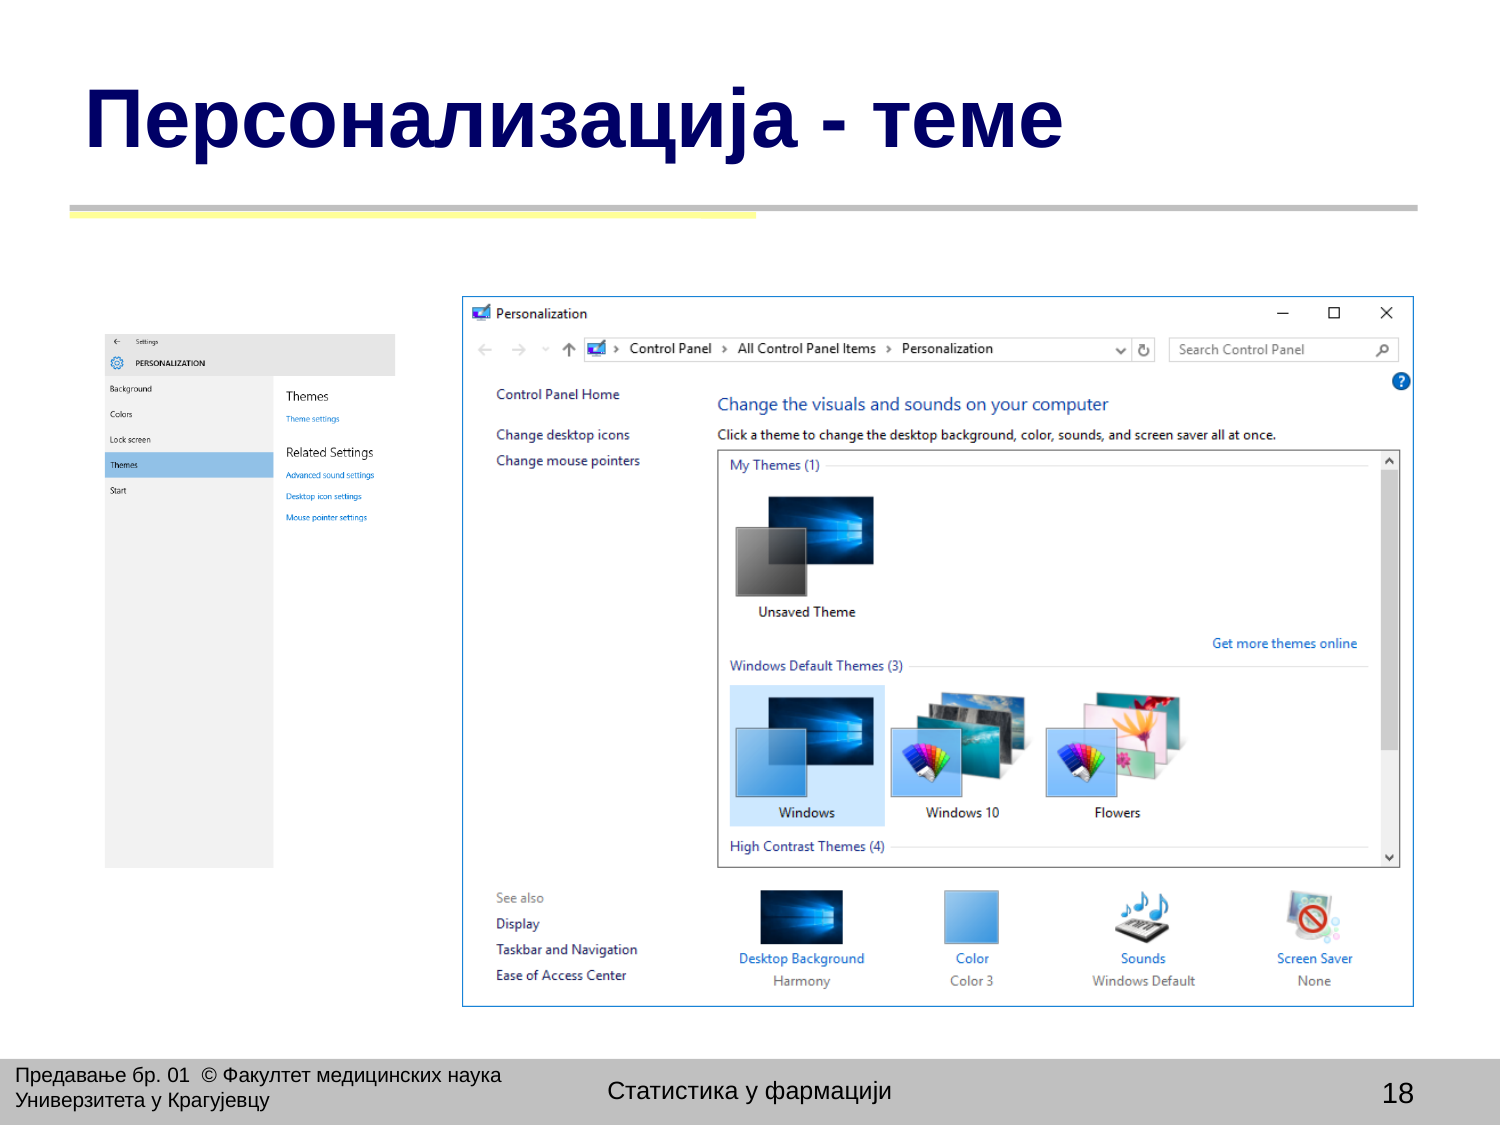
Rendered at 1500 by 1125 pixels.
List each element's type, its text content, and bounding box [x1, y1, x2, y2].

footer Статистика у фармацији [512, 1066, 988, 1125]
slide_number Предавање бр. 01 © Факултет медицинских наука Универзитета у Крагујевцу [0, 1053, 614, 1108]
title Персонализација - теме [69, 19, 1426, 208]
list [104, 333, 396, 868]
picture [462, 296, 1414, 1007]
slide_number 18 [1079, 1066, 1430, 1125]
